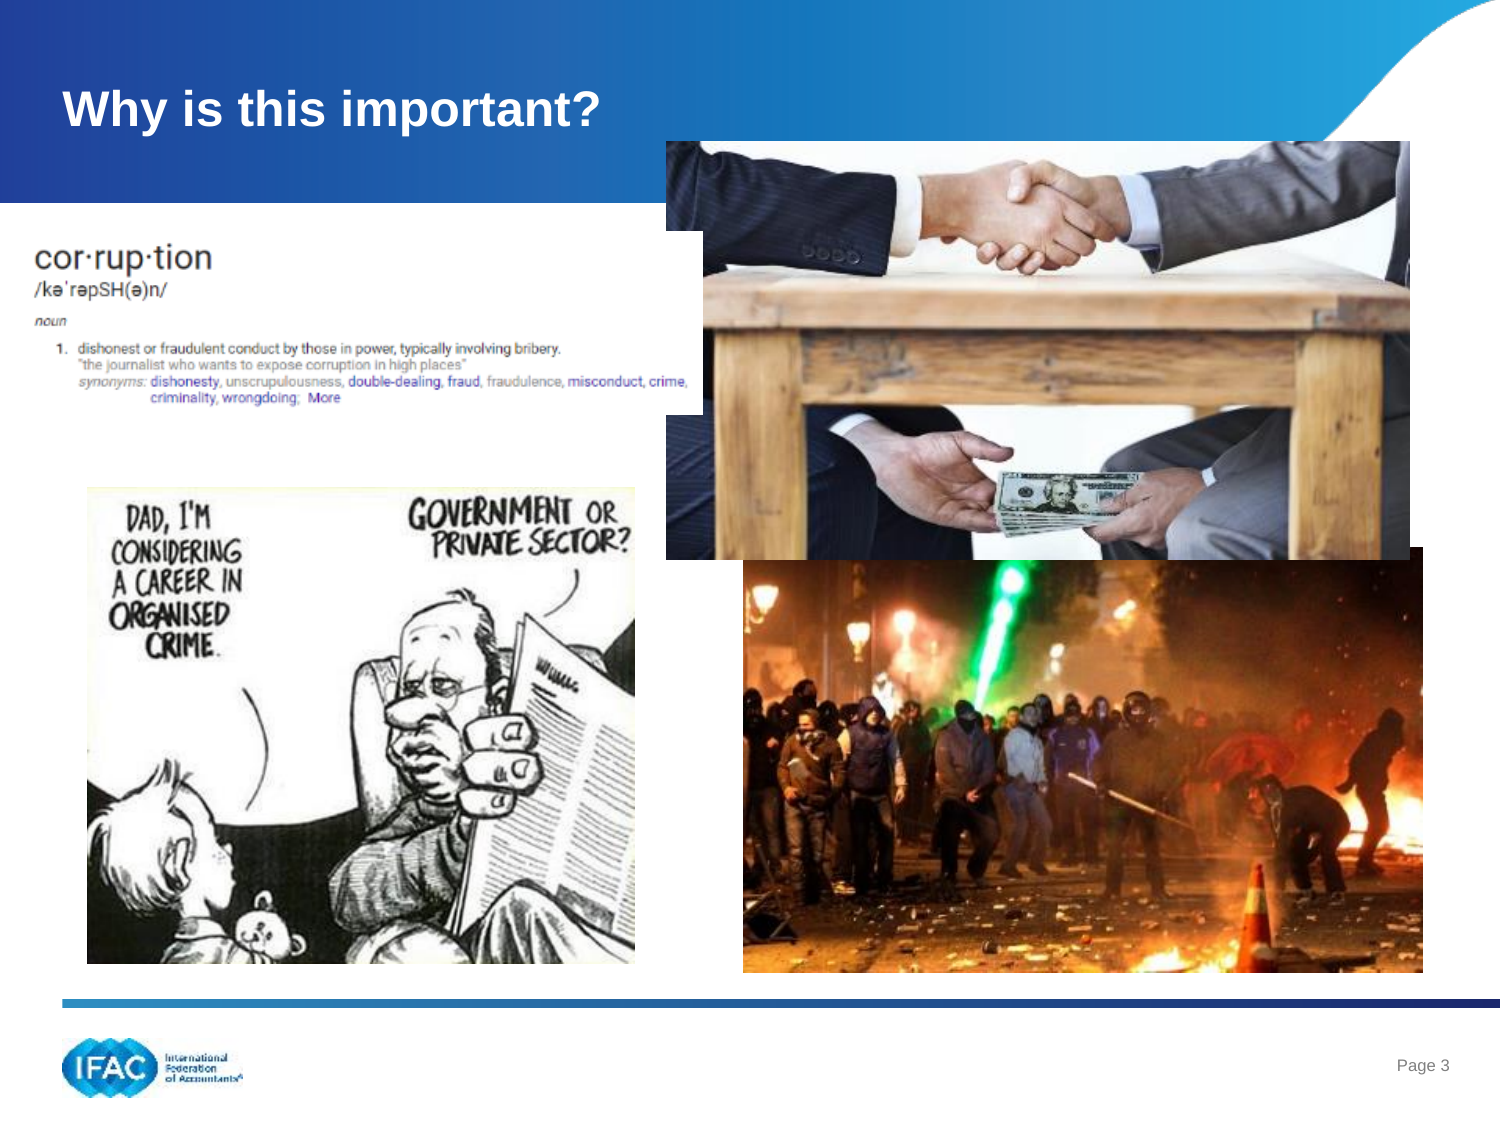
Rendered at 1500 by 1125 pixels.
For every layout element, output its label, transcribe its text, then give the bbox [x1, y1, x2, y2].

picture [62, 1038, 243, 1098]
picture [87, 487, 635, 965]
title Why is this important? [62, 62, 1300, 150]
picture [0, 0, 1497, 974]
